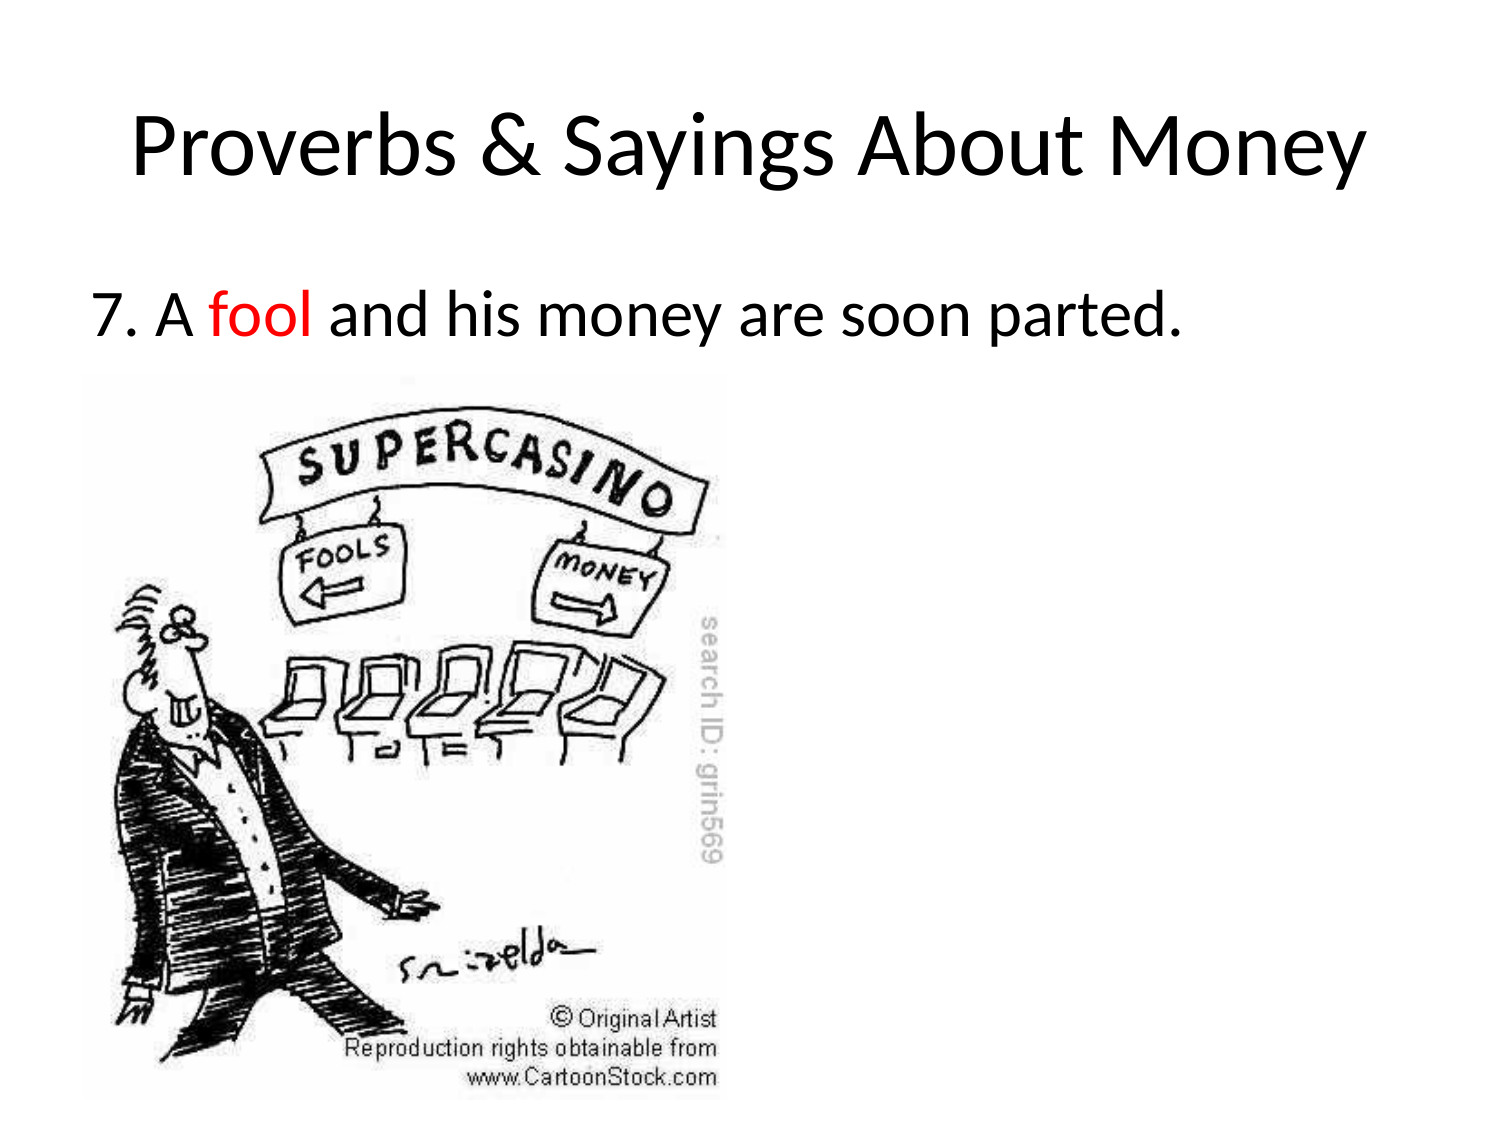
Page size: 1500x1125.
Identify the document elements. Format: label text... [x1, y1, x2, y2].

list 7. A fool and his money are soon parted. [75, 262, 1425, 1005]
picture [81, 374, 727, 1100]
title Proverbs & Sayings About Money [75, 45, 1425, 233]
